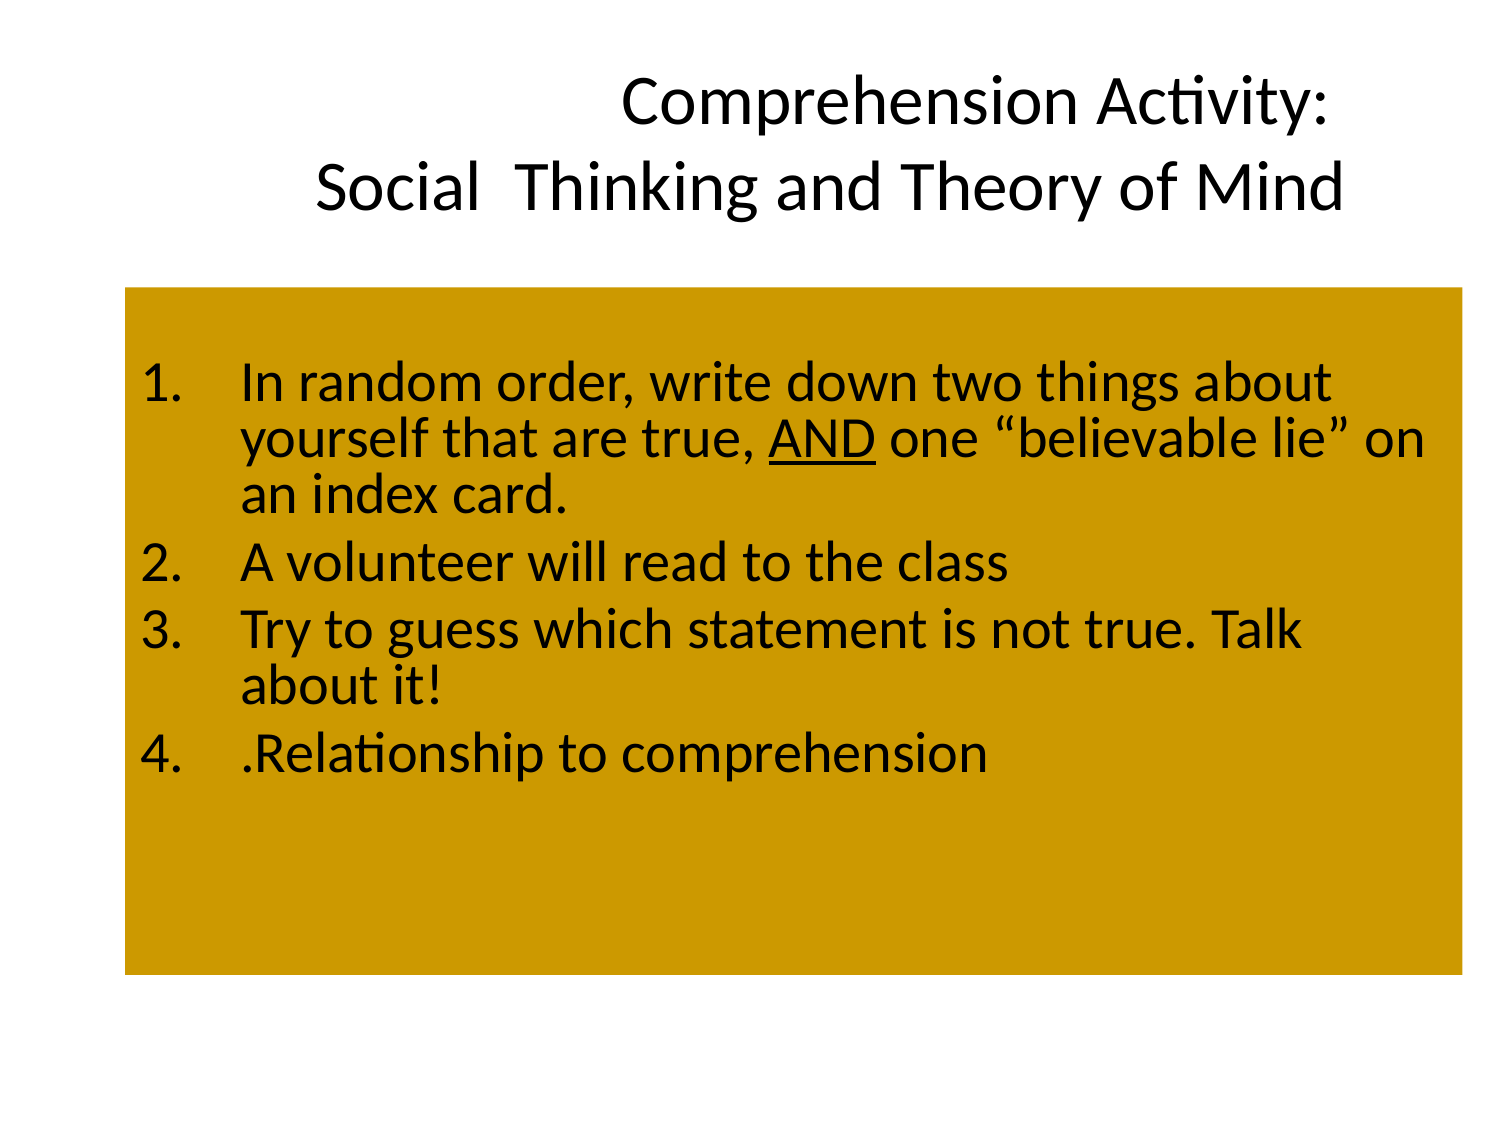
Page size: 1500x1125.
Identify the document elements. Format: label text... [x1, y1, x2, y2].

list In random order, write down two things about yourself that are true, AND one “believable lie” on an index card. A volunteer will read to the class Try to guess which statement is not true. Talk about it! .Relationship to comprehension [125, 287, 1463, 975]
title Comprehension Activity: Social Thinking and Theory of Mind [37, 45, 1363, 233]
